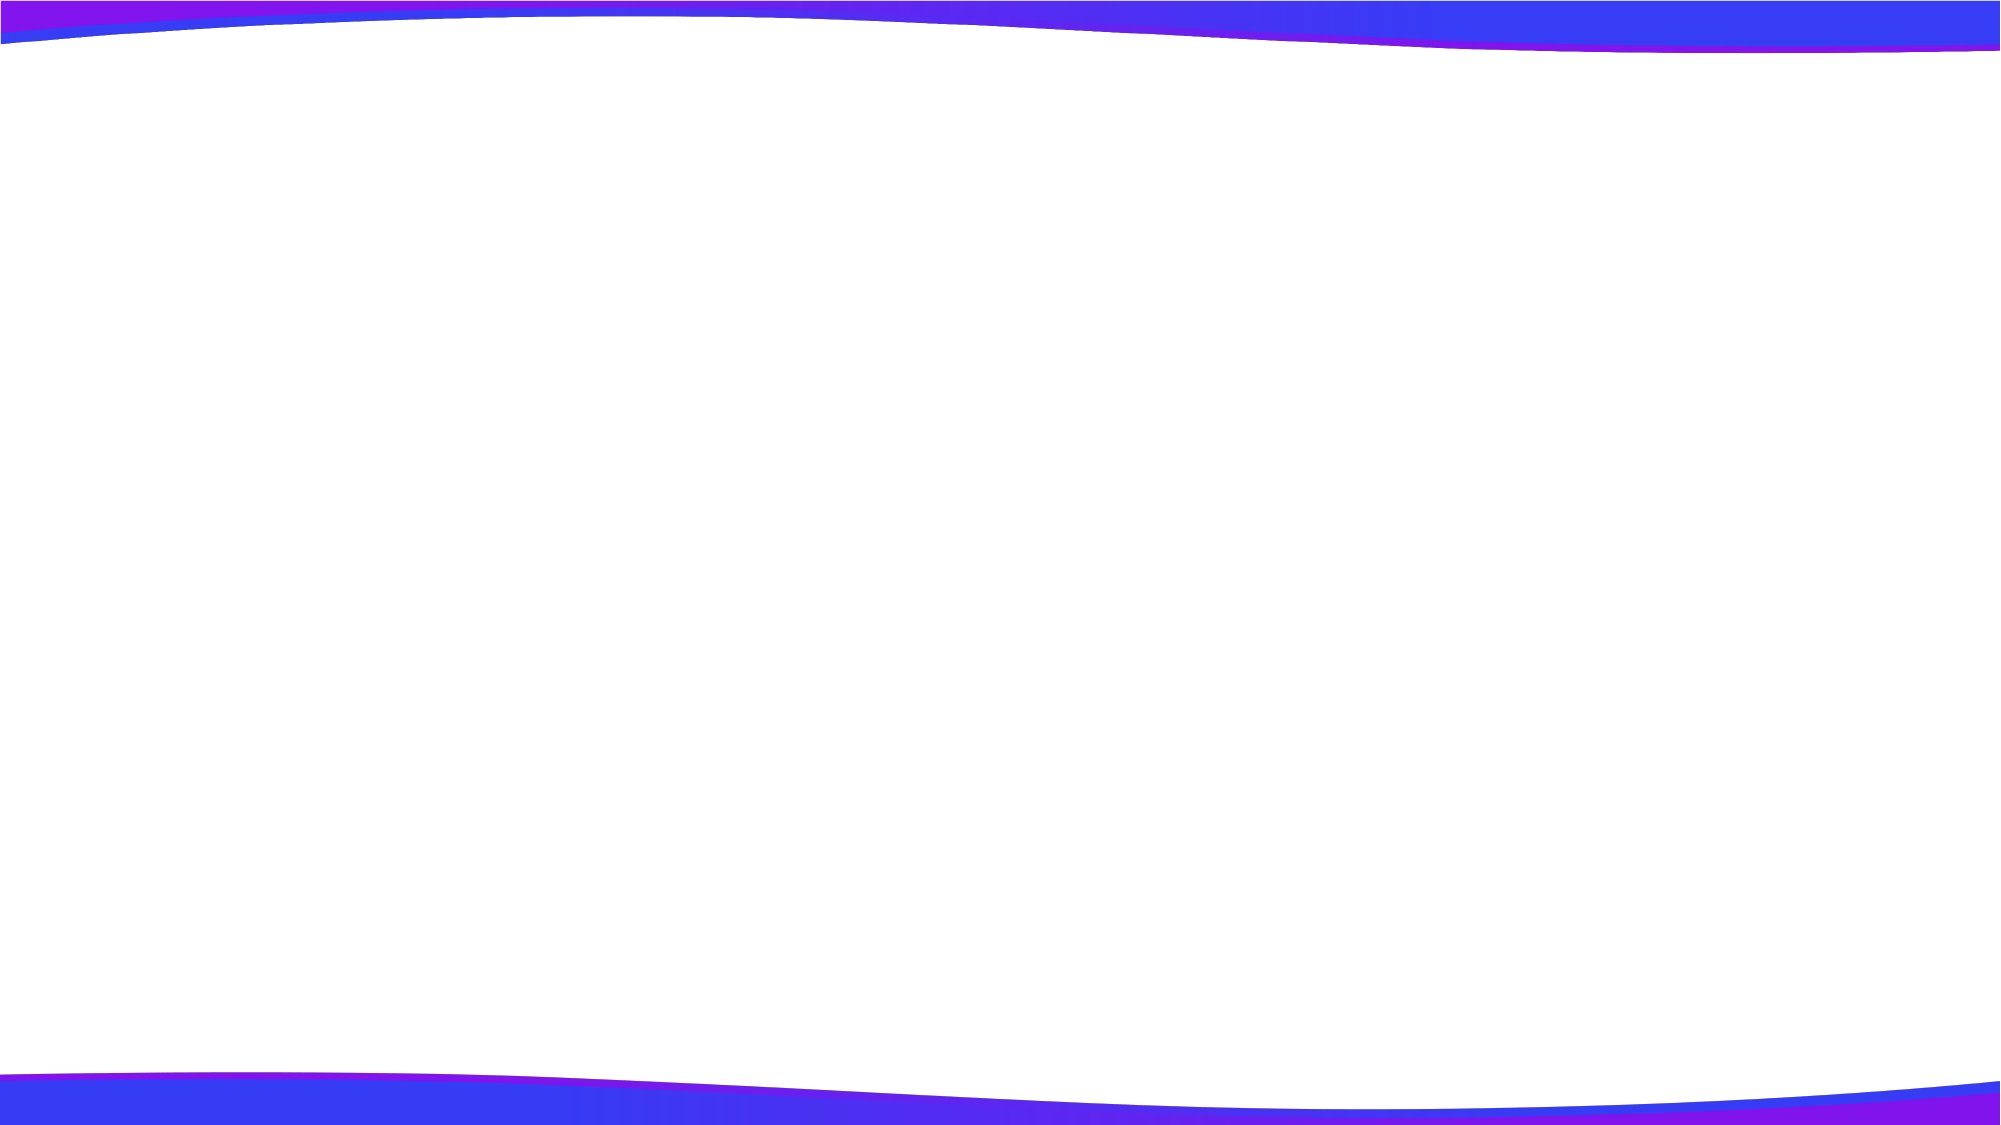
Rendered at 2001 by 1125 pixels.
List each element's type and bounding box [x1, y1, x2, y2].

picture [0, 959, 2000, 1125]
picture [2, 1, 2000, 166]
